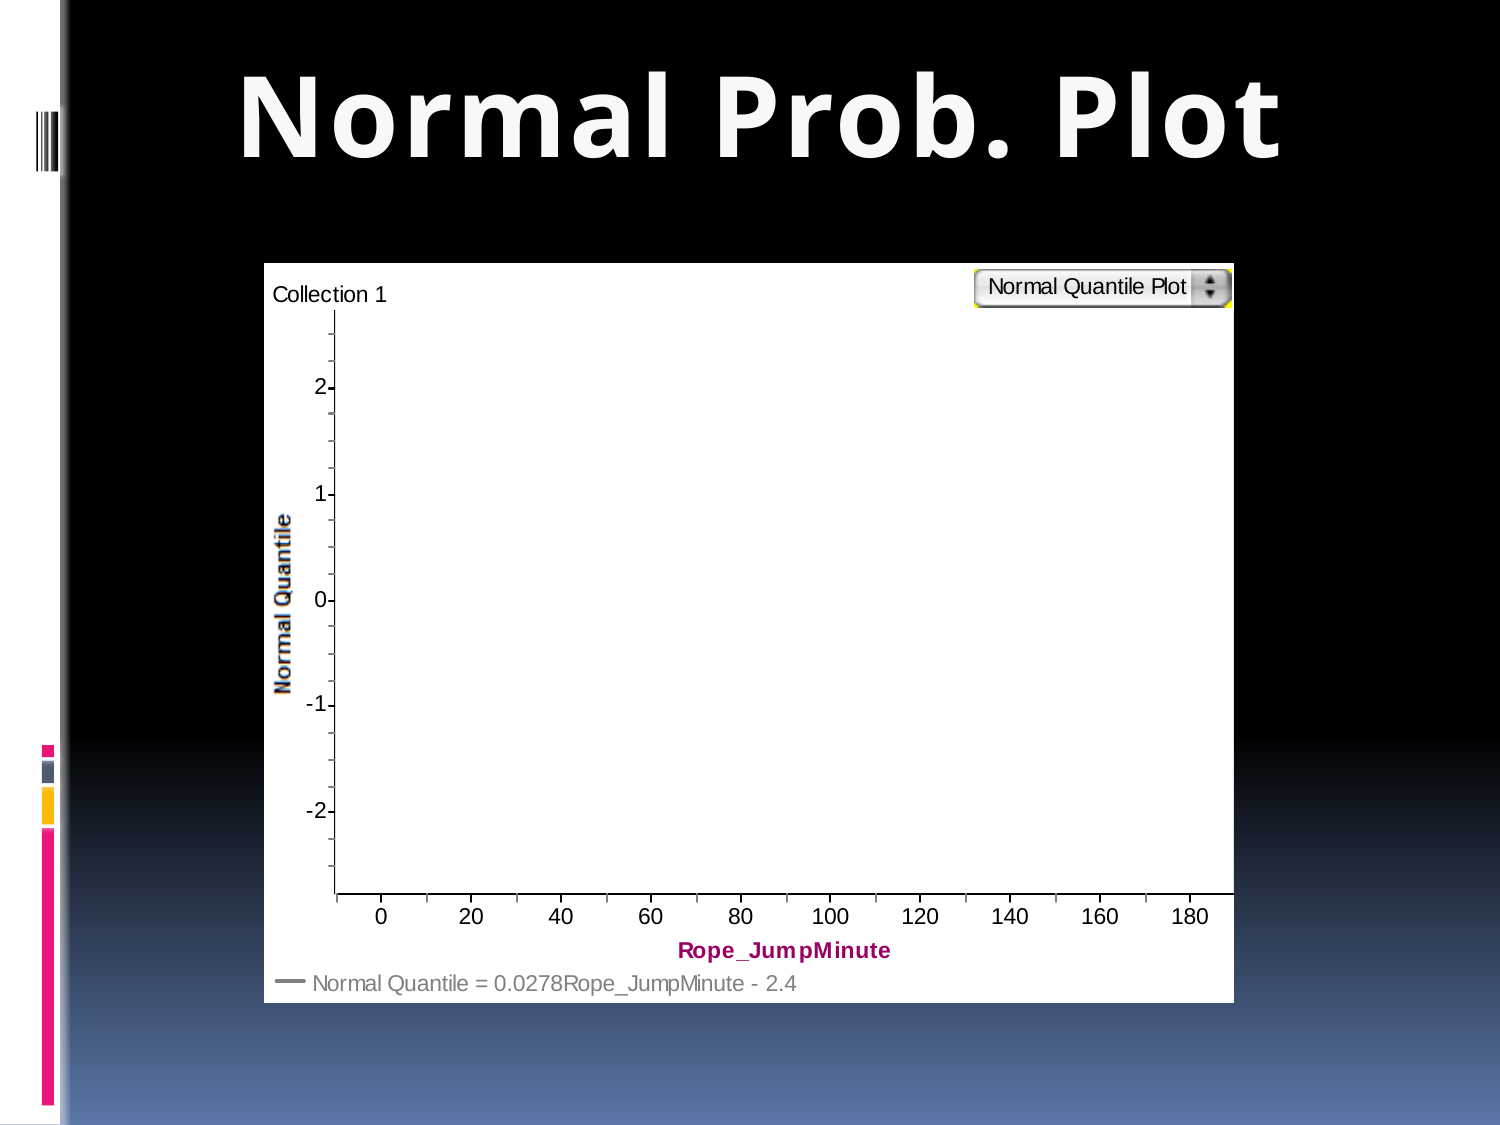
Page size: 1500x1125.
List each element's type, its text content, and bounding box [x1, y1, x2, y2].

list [263, 262, 1237, 1005]
text_box Normal Prob. Plot [220, 37, 1300, 188]
